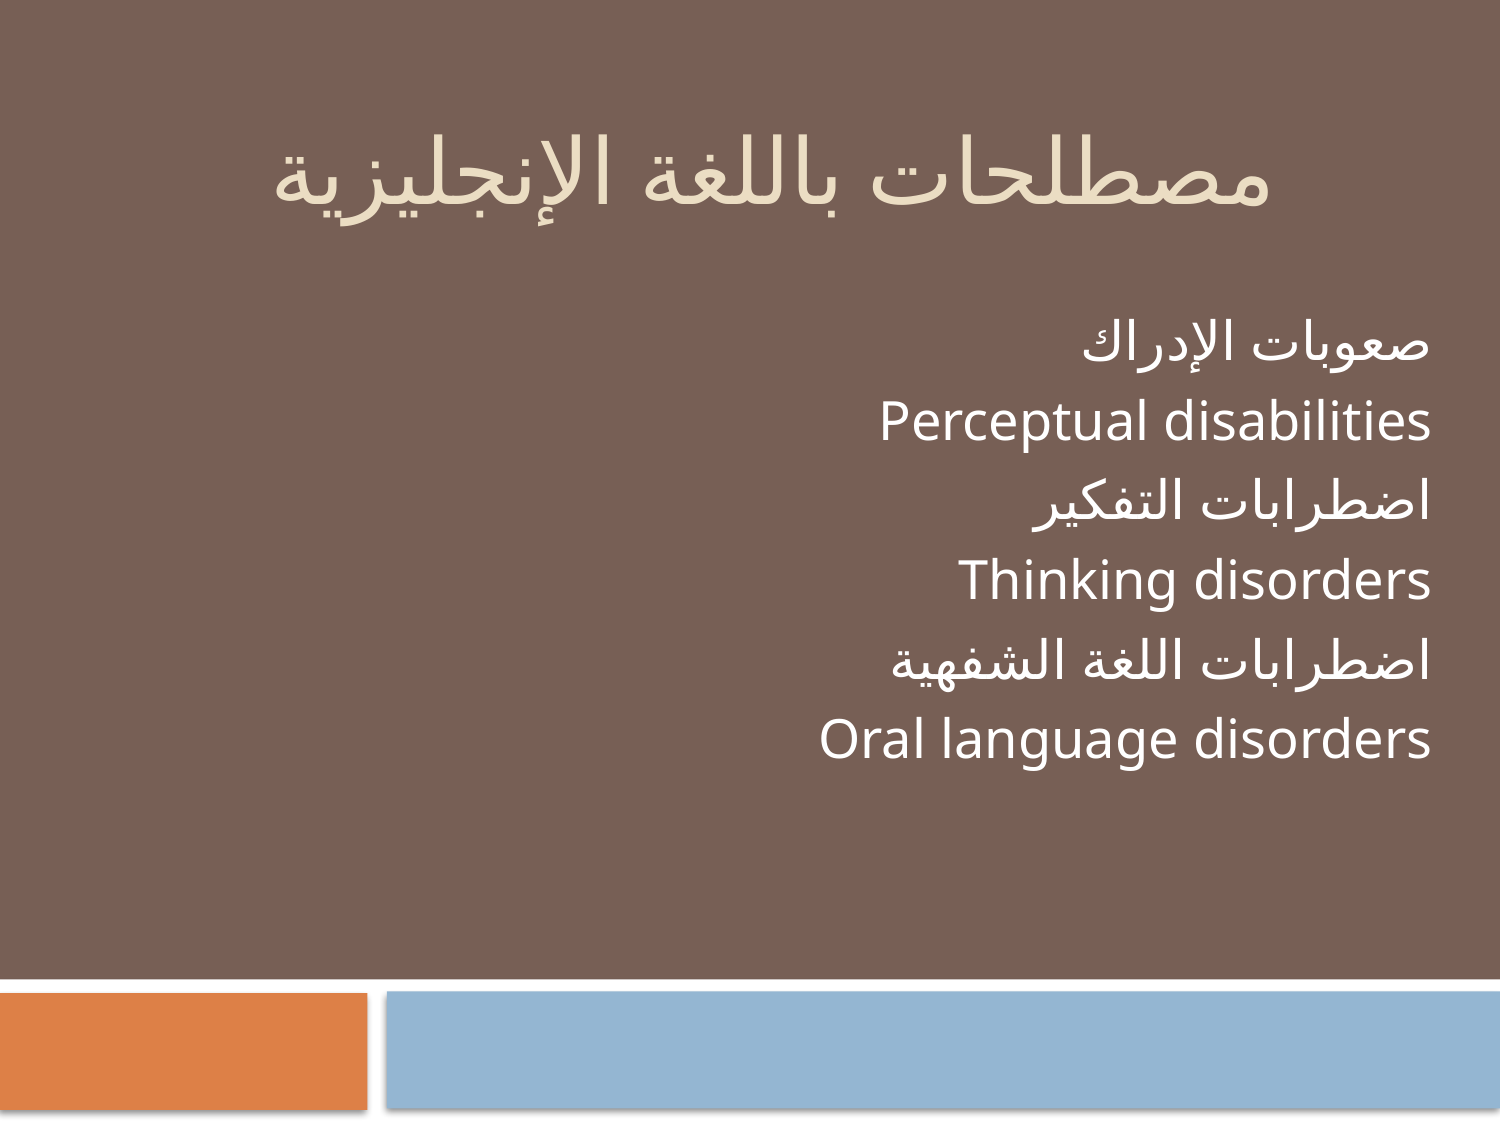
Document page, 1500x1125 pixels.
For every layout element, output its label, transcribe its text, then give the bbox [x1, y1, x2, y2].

title مصطلحات باللغة الإنجليزية [242, 54, 1305, 231]
subtitle صعوبات الإدراك Perceptual disabilities اضطرابات التفكير Thinking disorders اضطرابات اللغة الشفهية Oral language disorders [88, 278, 1448, 797]
